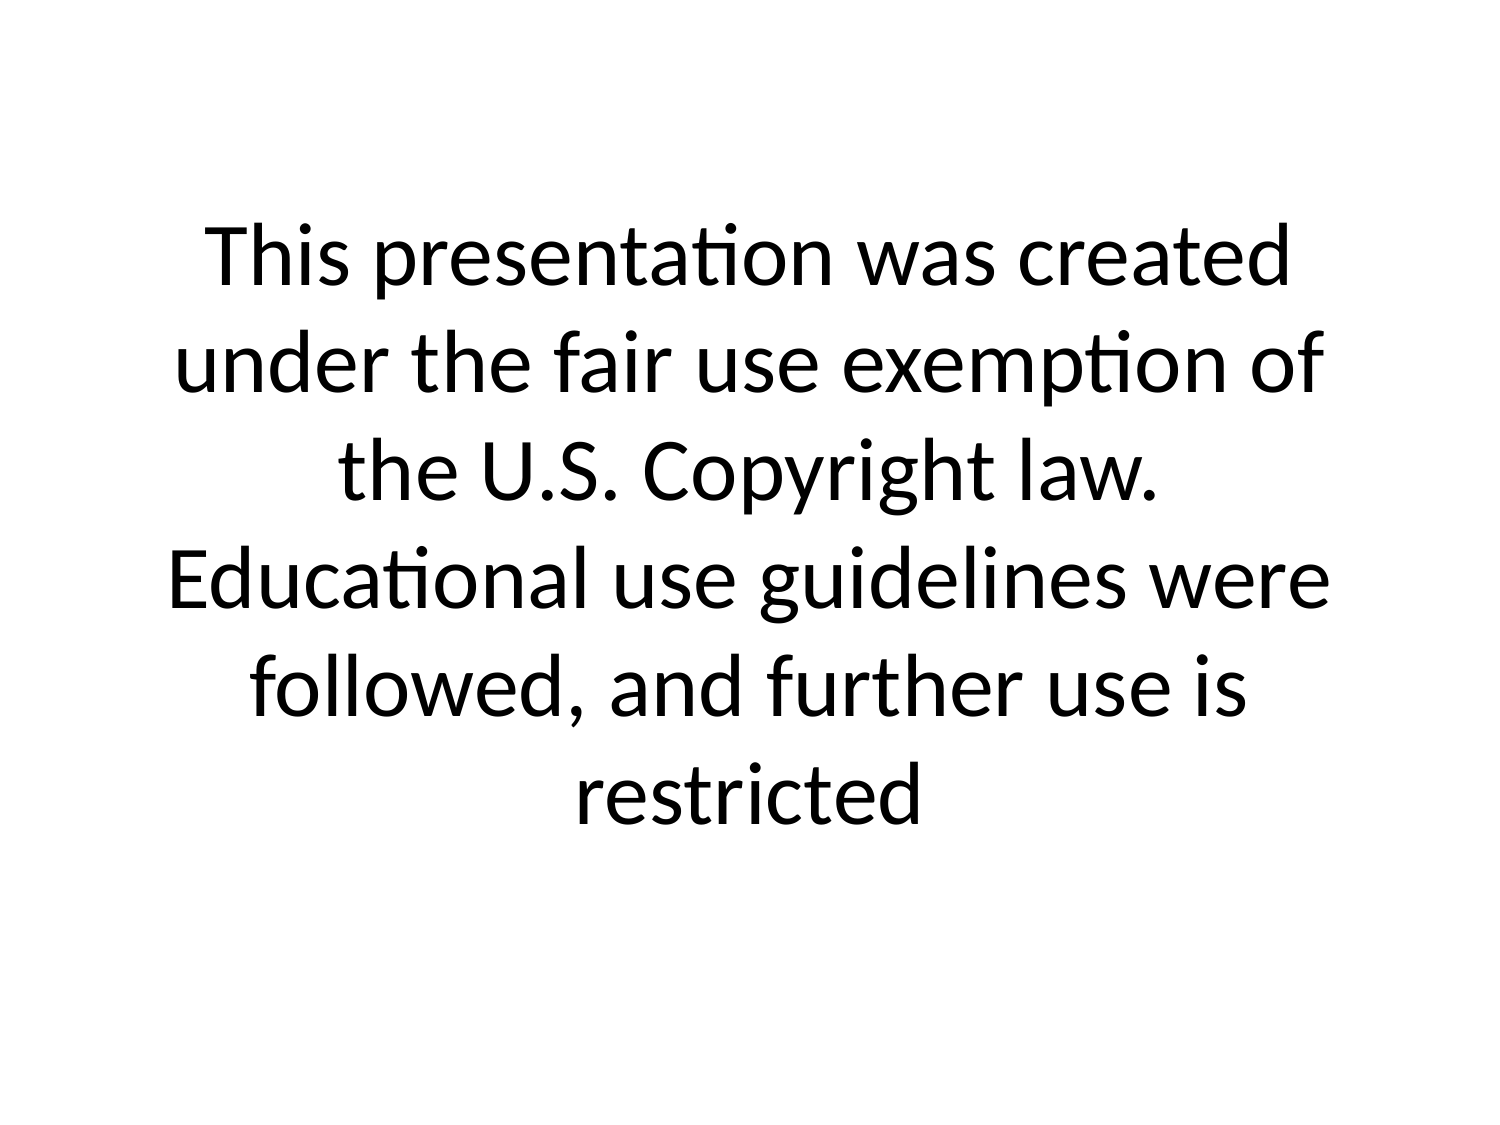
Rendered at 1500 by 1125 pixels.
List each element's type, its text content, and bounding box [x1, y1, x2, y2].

title This presentation was created under the fair use exemption of the U.S. Copyright law. Educational use guidelines were followed, and further use is restricted [112, 187, 1388, 850]
